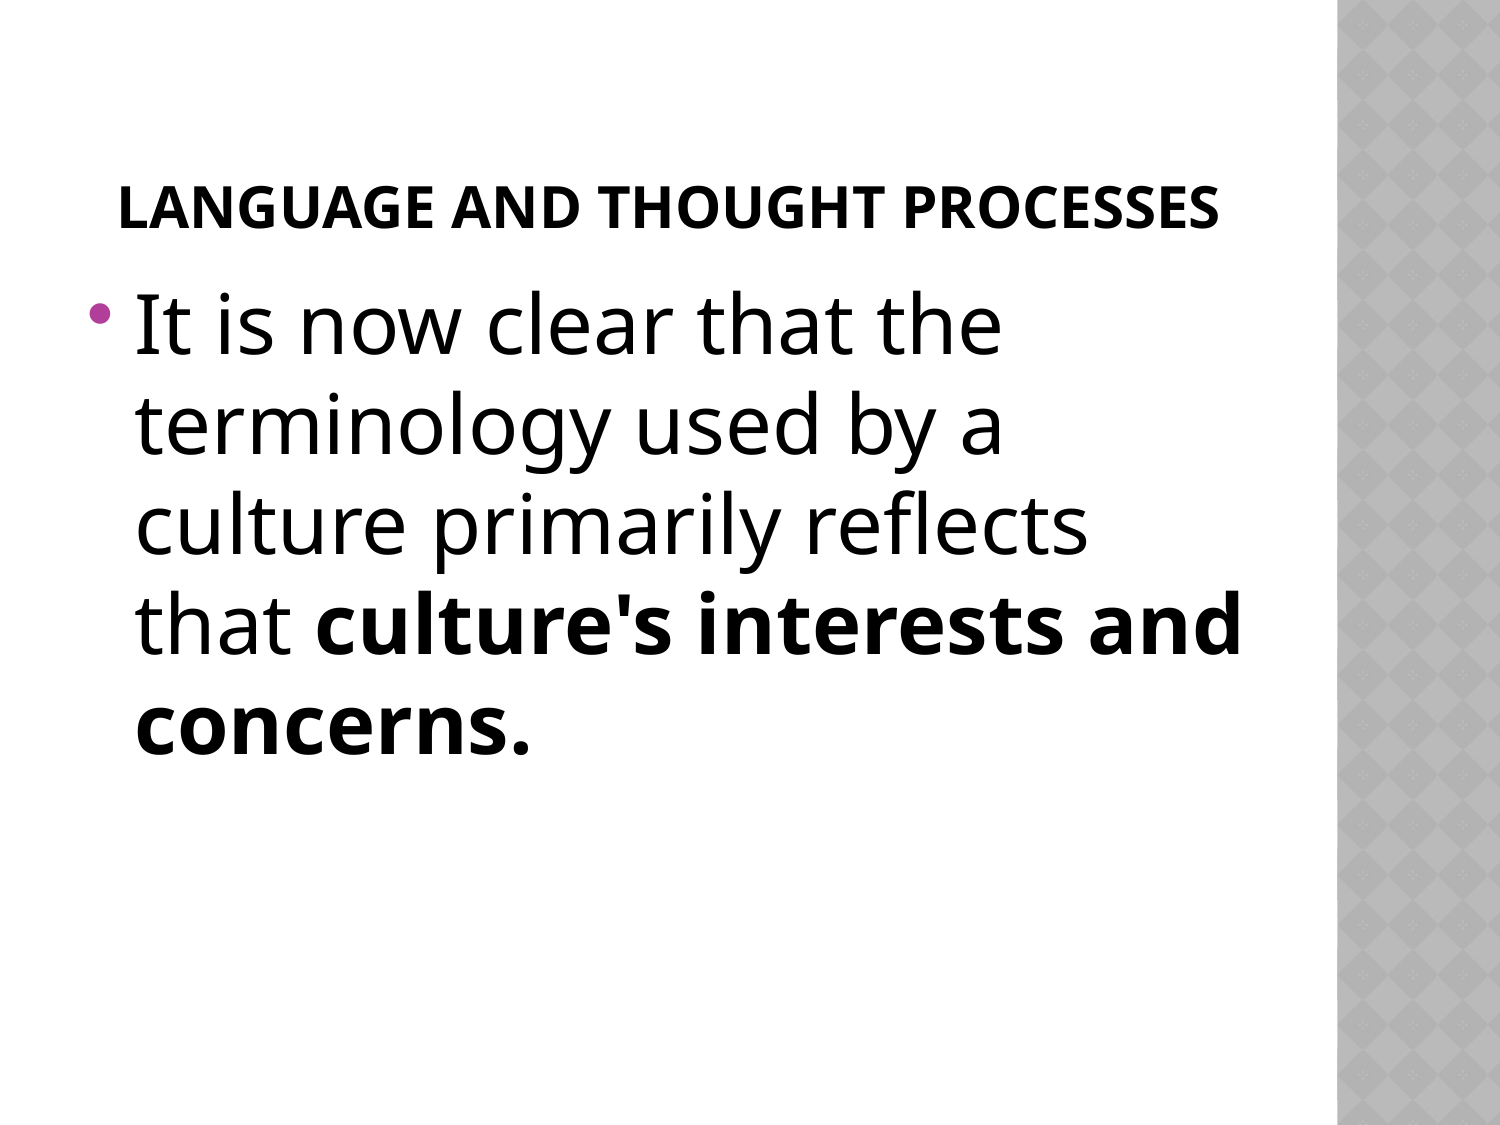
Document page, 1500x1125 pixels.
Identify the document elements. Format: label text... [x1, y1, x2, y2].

list It is now clear that the terminology used by a culture primarily reflects that culture's interests and concerns. [75, 264, 1263, 1059]
title Language and thought processes [75, 52, 1263, 240]
